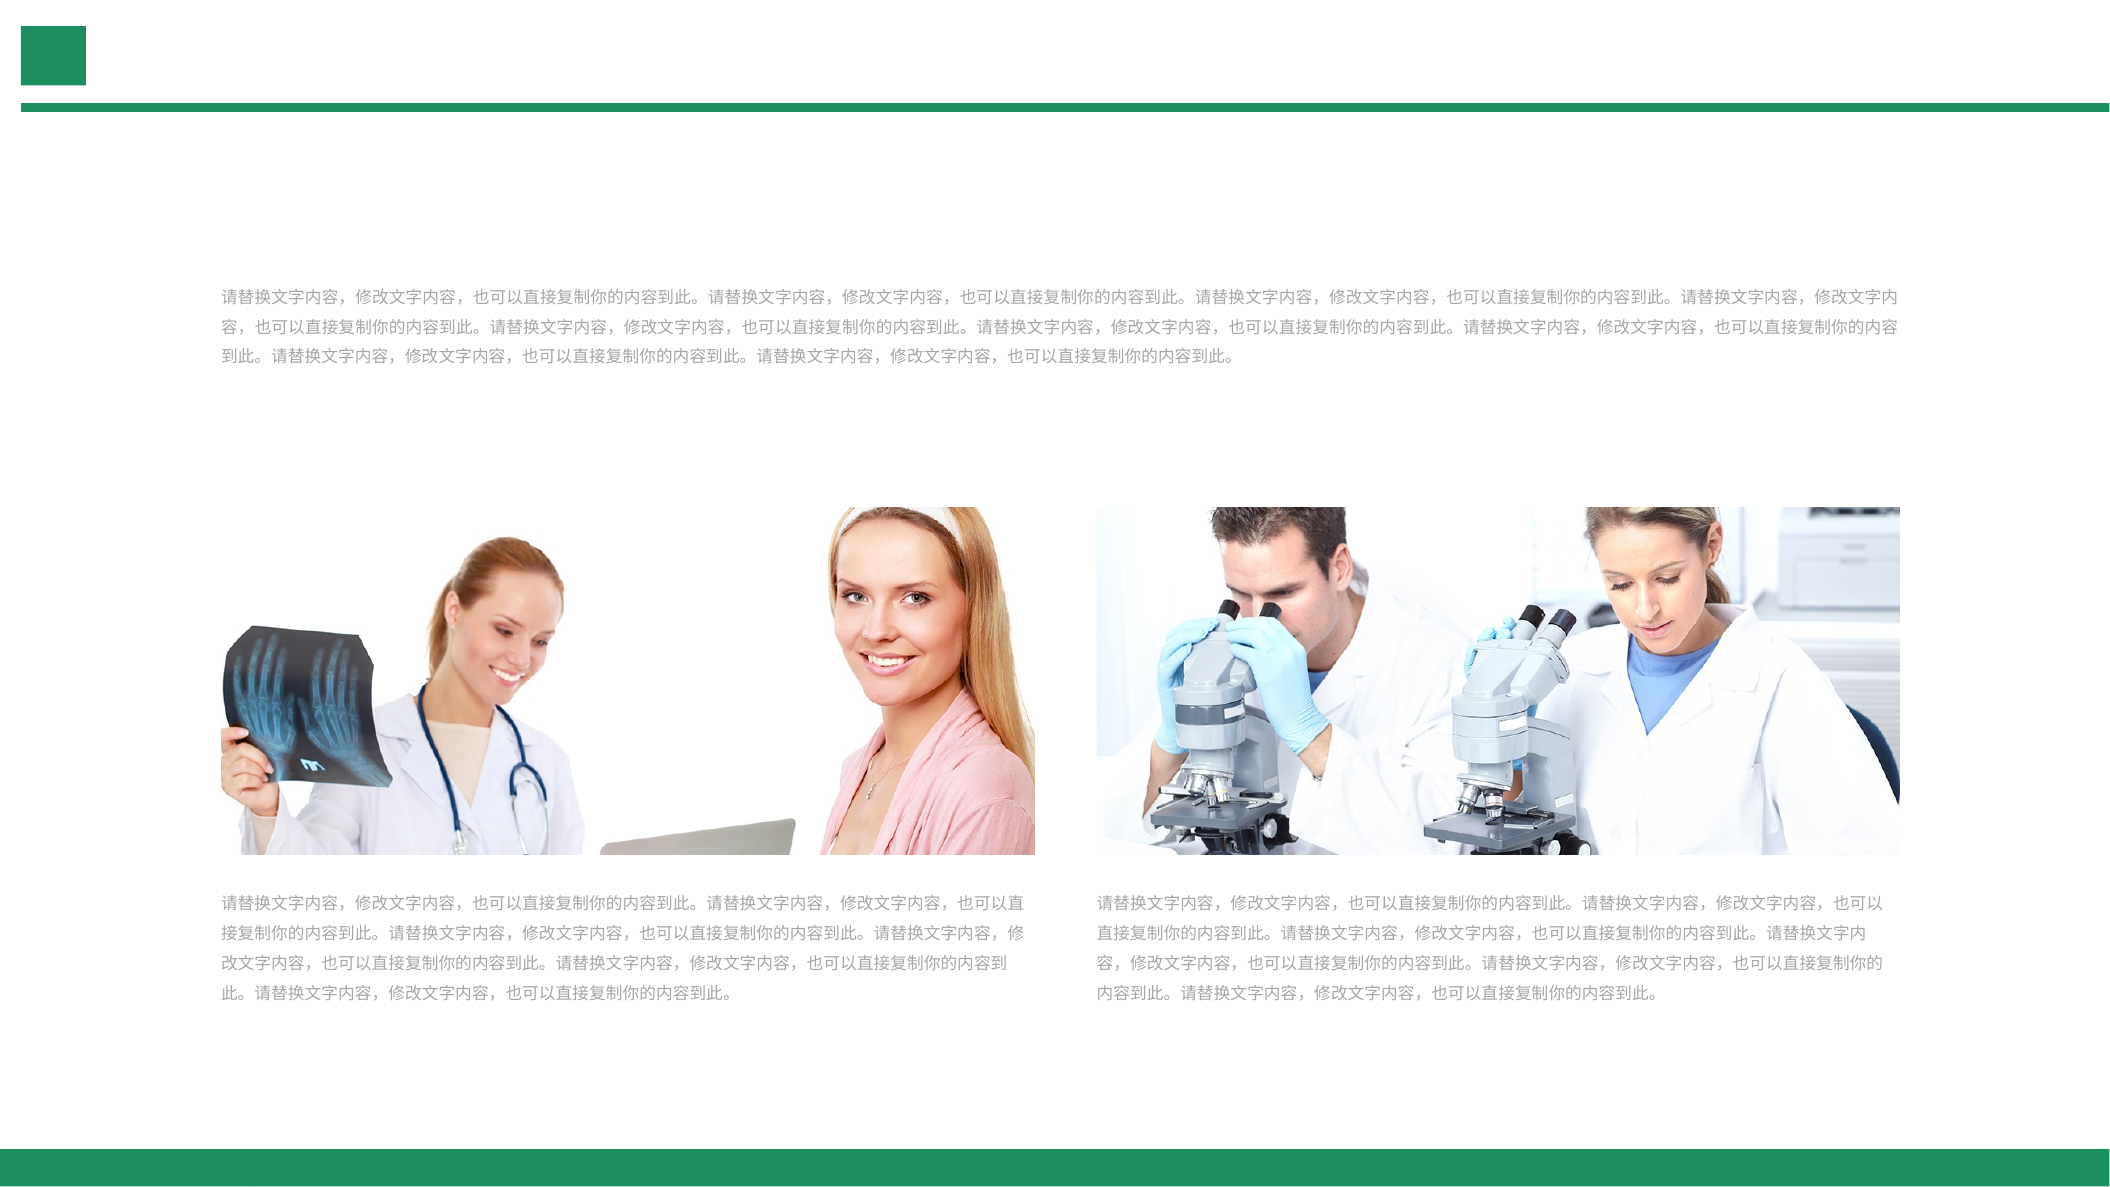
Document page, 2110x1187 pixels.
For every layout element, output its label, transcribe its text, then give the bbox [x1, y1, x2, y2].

text_box [1096, 507, 1901, 855]
text_box 请替换文字内容，修改文字内容，也可以直接复制你的内容到此。请替换文字内容，修改文字内容，也可以直接复制你的内容到此。请替换文字内容，修改文字内容，也可以直接复制你的内容到此。请替换文字内容，修改文字内容，也可以直接复制你的内容到此。请替换文字内容，修改文字内容，也可以直接复制你的内容到此。请替换文字内容，修改文字内容，也可以直接复制你的内容到此。 [1096, 883, 1900, 1003]
text_box 请替换文字内容，修改文字内容，也可以直接复制你的内容到此。请替换文字内容，修改文字内容，也可以直接复制你的内容到此。请替换文字内容，修改文字内容，也可以直接复制你的内容到此。请替换文字内容，修改文字内容，也可以直接复制你的内容到此。请替换文字内容，修改文字内容，也可以直接复制你的内容到此。请替换文字内容，修改文字内容，也可以直接复制你的内容到此。请替换文字内容，修改文字内容，也可以直接复制你的内容到此。请替换文字内容，修改文字内容，也可以直接复制你的内容到此。请替换文字内容，修改文字内容，也可以直接复制你的内容到此。 [221, 276, 1900, 367]
text_box 请替换文字内容，修改文字内容，也可以直接复制你的内容到此。请替换文字内容，修改文字内容，也可以直接复制你的内容到此。请替换文字内容，修改文字内容，也可以直接复制你的内容到此。请替换文字内容，修改文字内容，也可以直接复制你的内容到此。请替换文字内容，修改文字内容，也可以直接复制你的内容到此。请替换文字内容，修改文字内容，也可以直接复制你的内容到此。 [221, 883, 1035, 1003]
text_box [220, 507, 1036, 855]
